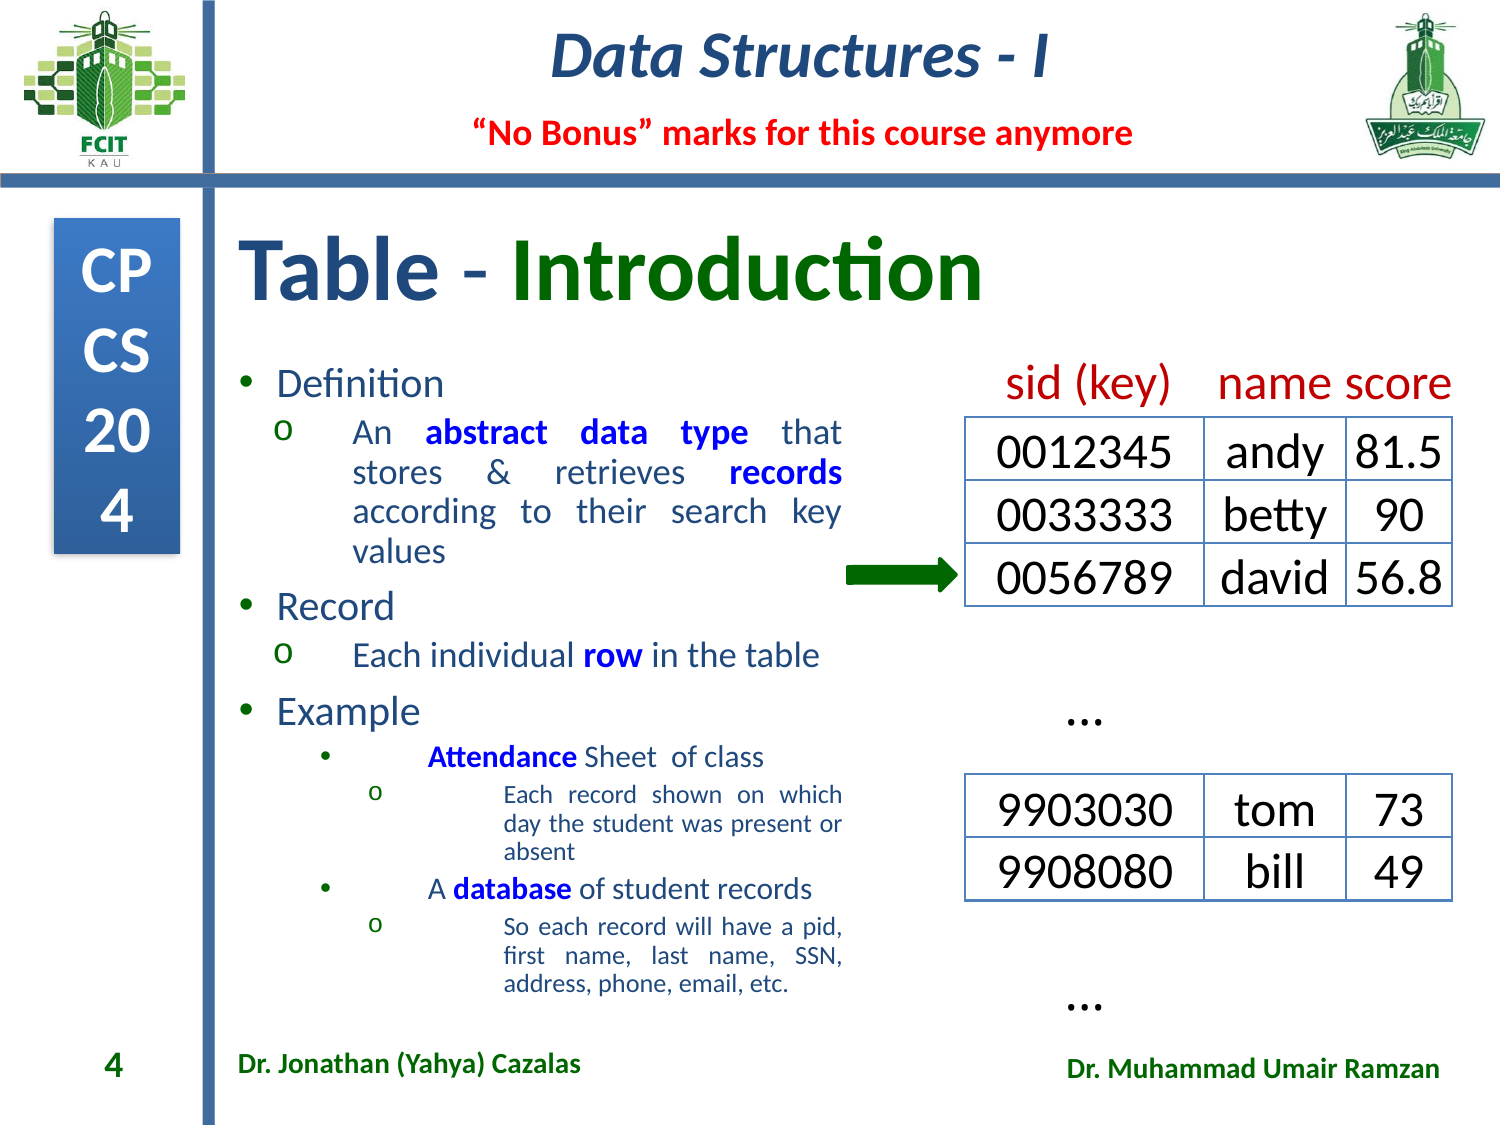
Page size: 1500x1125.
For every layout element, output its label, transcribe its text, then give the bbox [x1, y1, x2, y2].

list Definition An abstract data type that stores & retrieves records according to their search key values Record Each individual row in the table Example Attendance Sheet of class Each record shown on which day the student was present or absent A database of student records So each record will have a pid, first name, last name, SSN, address, phone, email, etc. [223, 353, 858, 1014]
picture [24, 6, 185, 167]
text_box [846, 557, 958, 593]
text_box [965, 341, 1453, 1022]
title Table - Introduction [223, 204, 1484, 337]
picture [1361, 11, 1487, 162]
slide_number 4 [35, 1032, 193, 1092]
